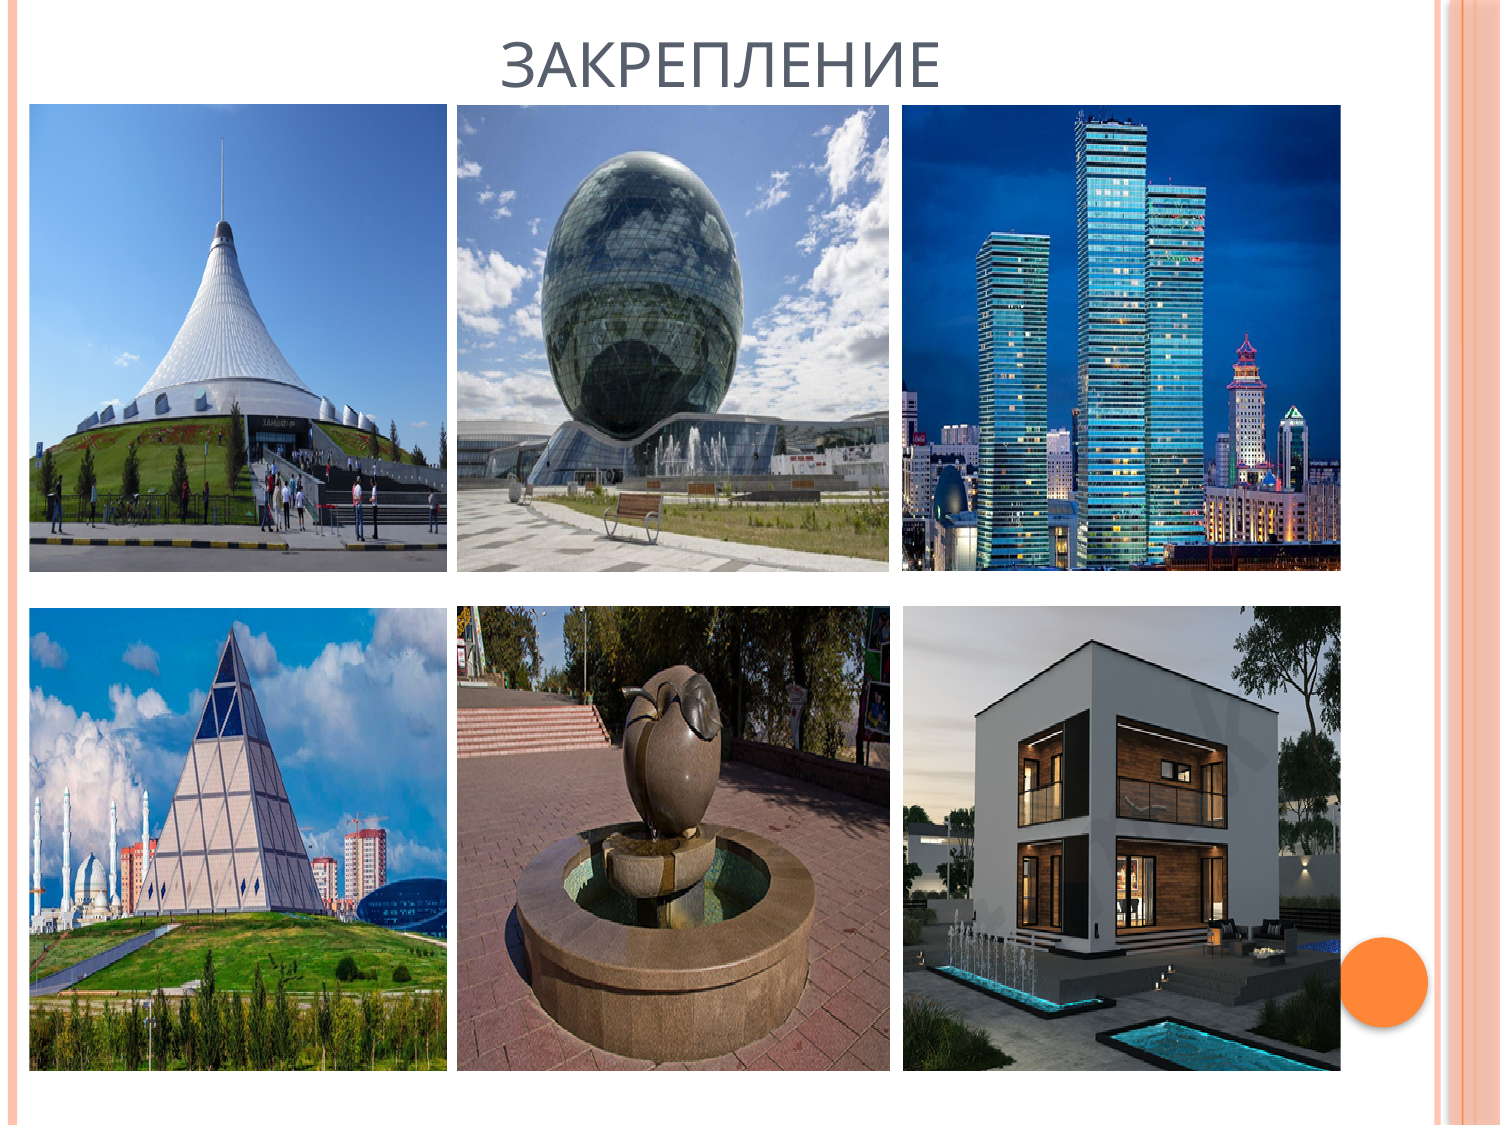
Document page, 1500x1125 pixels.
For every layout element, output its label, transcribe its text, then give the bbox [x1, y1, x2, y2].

title Закрепление [183, 0, 1277, 97]
picture [28, 101, 1342, 1071]
